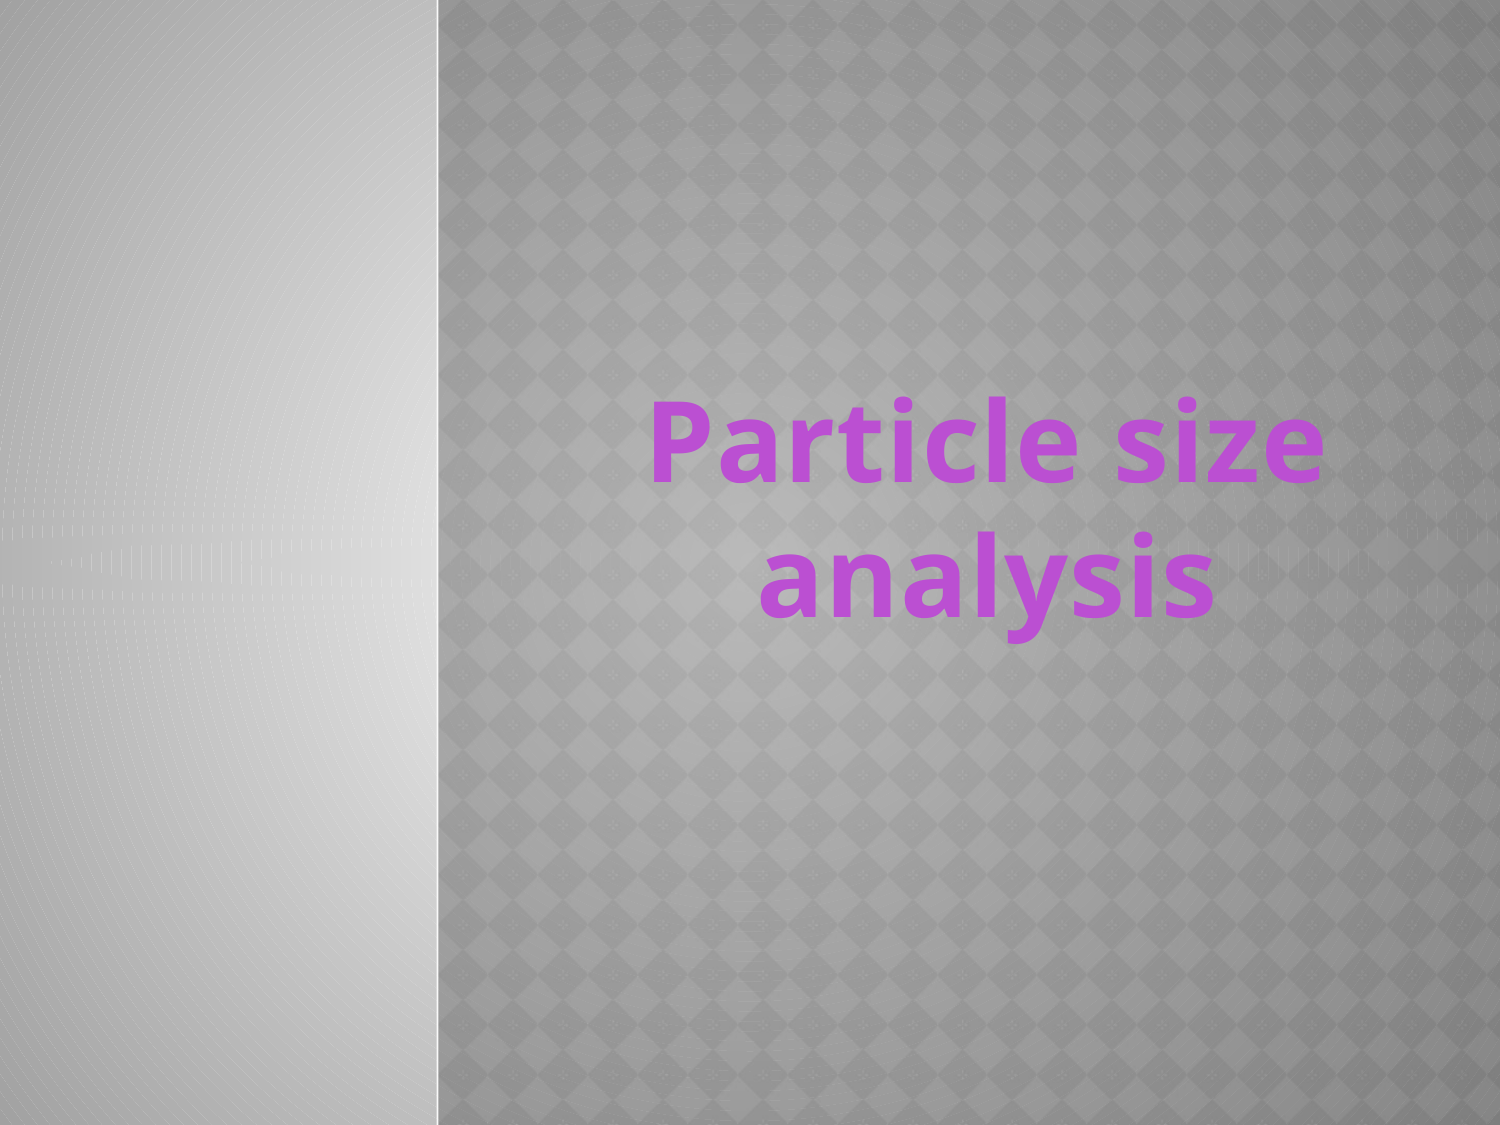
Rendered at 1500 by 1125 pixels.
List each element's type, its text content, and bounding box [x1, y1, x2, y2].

text_box Particle size analysis [449, 362, 1500, 648]
